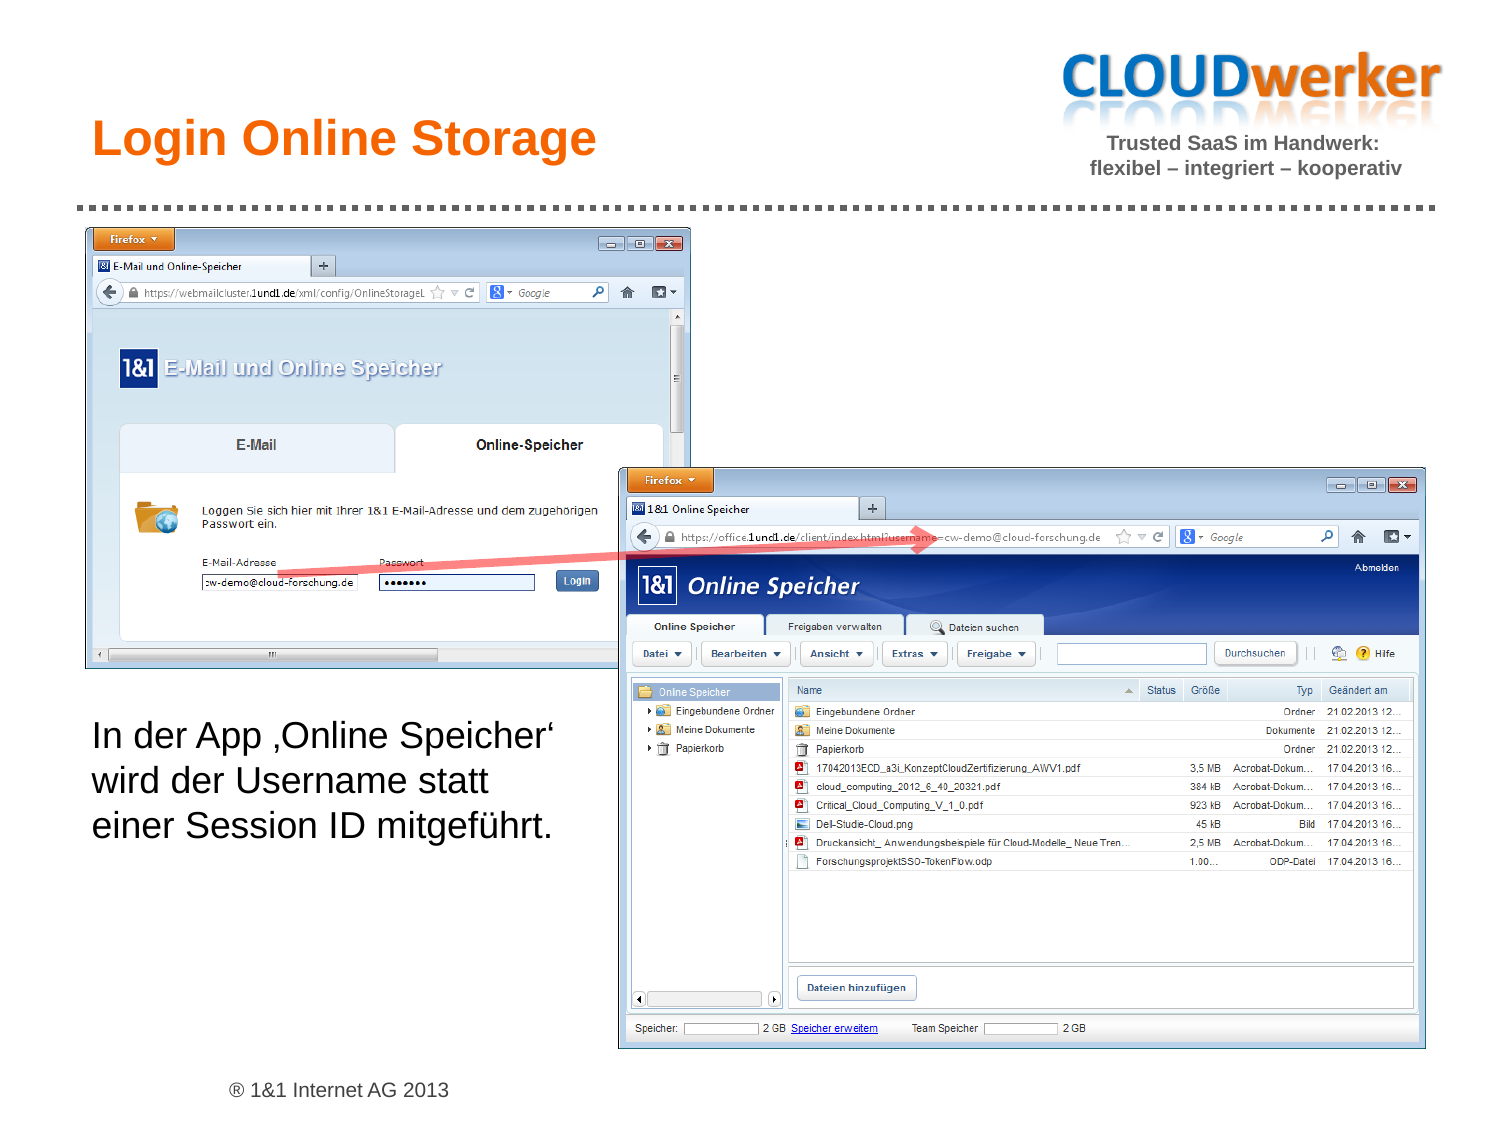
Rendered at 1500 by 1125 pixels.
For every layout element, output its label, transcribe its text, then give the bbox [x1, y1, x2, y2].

picture [1436, 47, 1447, 147]
footer ® 1&1 Internet AG 2013 [214, 1068, 690, 1121]
text_box In der App ‚Online Speicher‘ wird der Username statt einer Session ID mitgeführt. [76, 704, 585, 854]
title Login Online Storage [76, 18, 1436, 173]
picture [85, 226, 1426, 1049]
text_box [277, 538, 940, 575]
